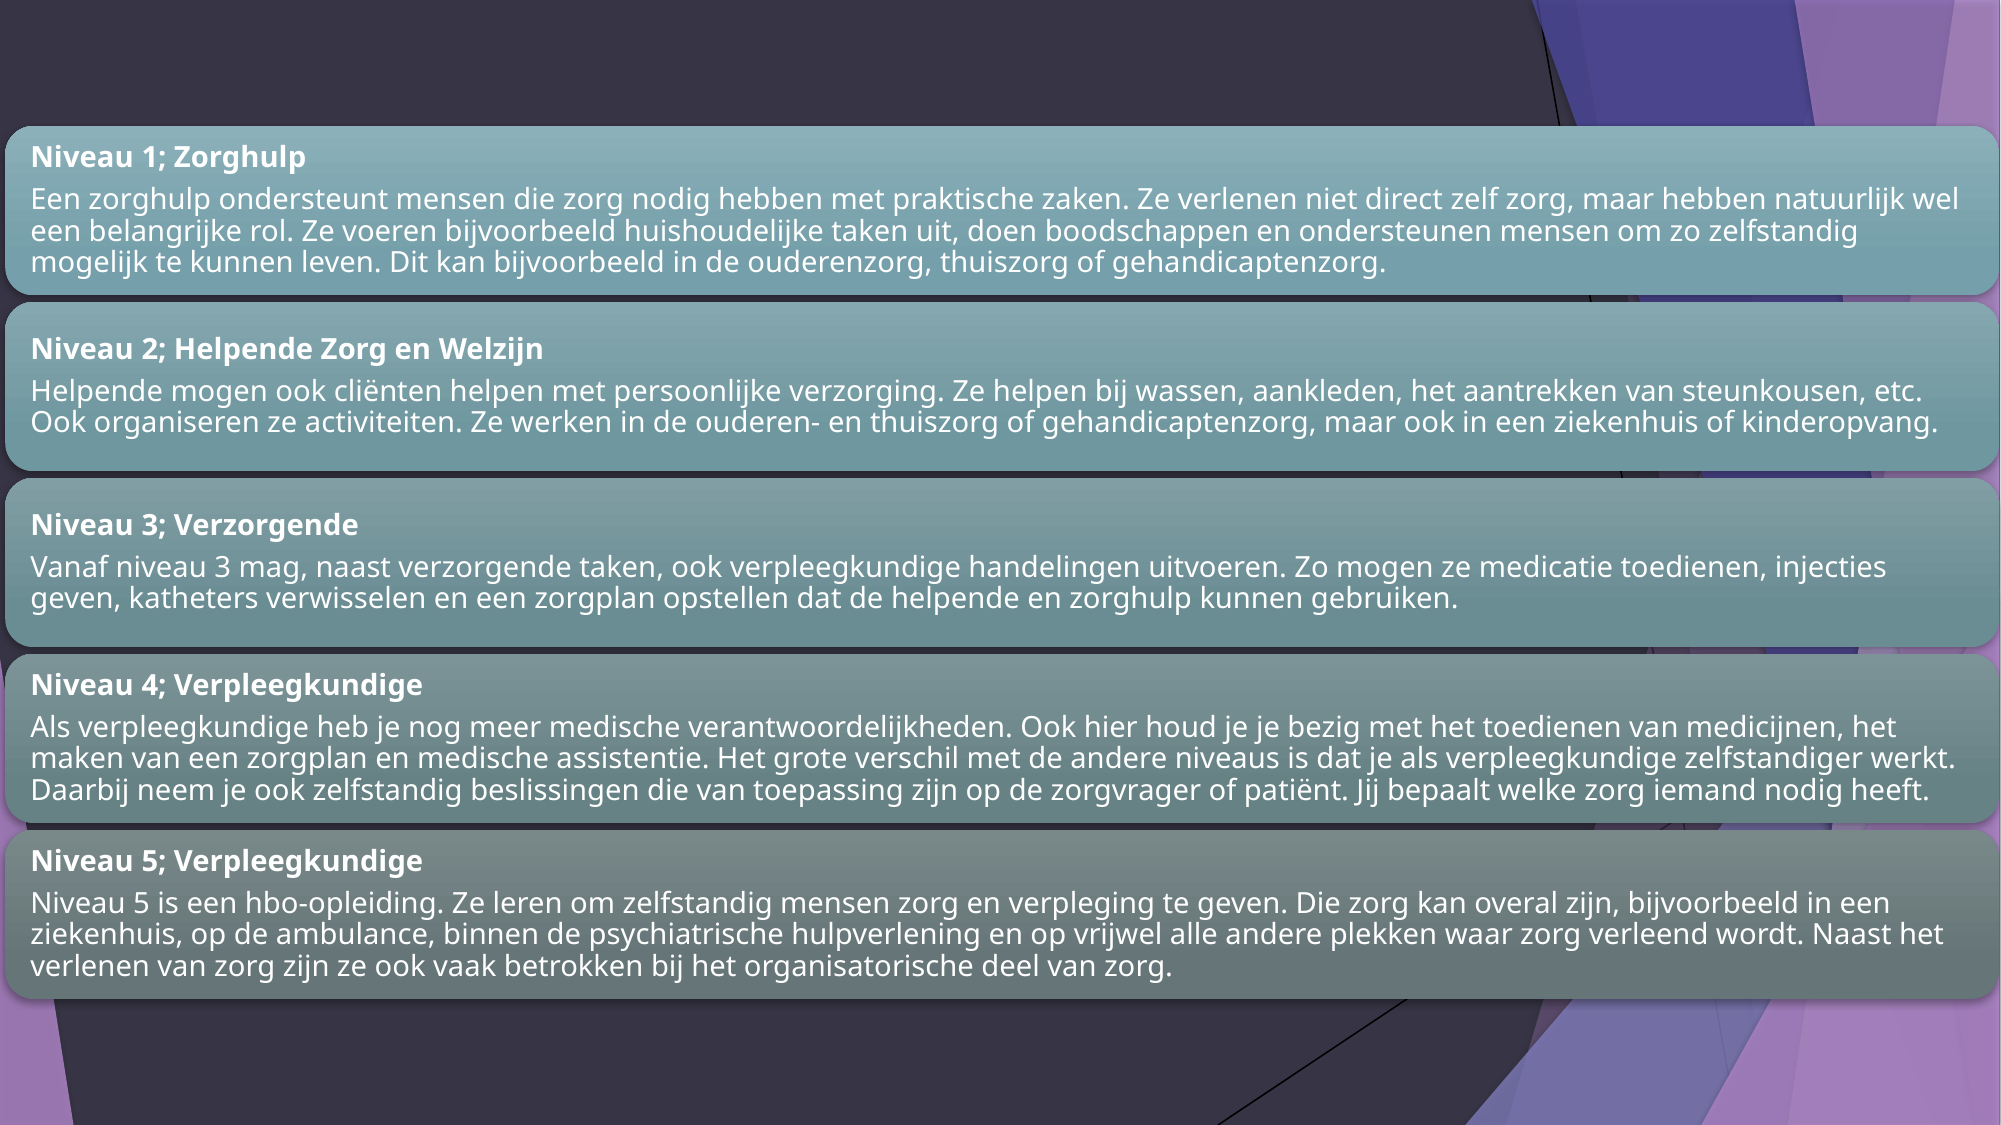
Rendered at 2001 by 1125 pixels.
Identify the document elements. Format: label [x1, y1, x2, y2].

list [4, 0, 2000, 1125]
